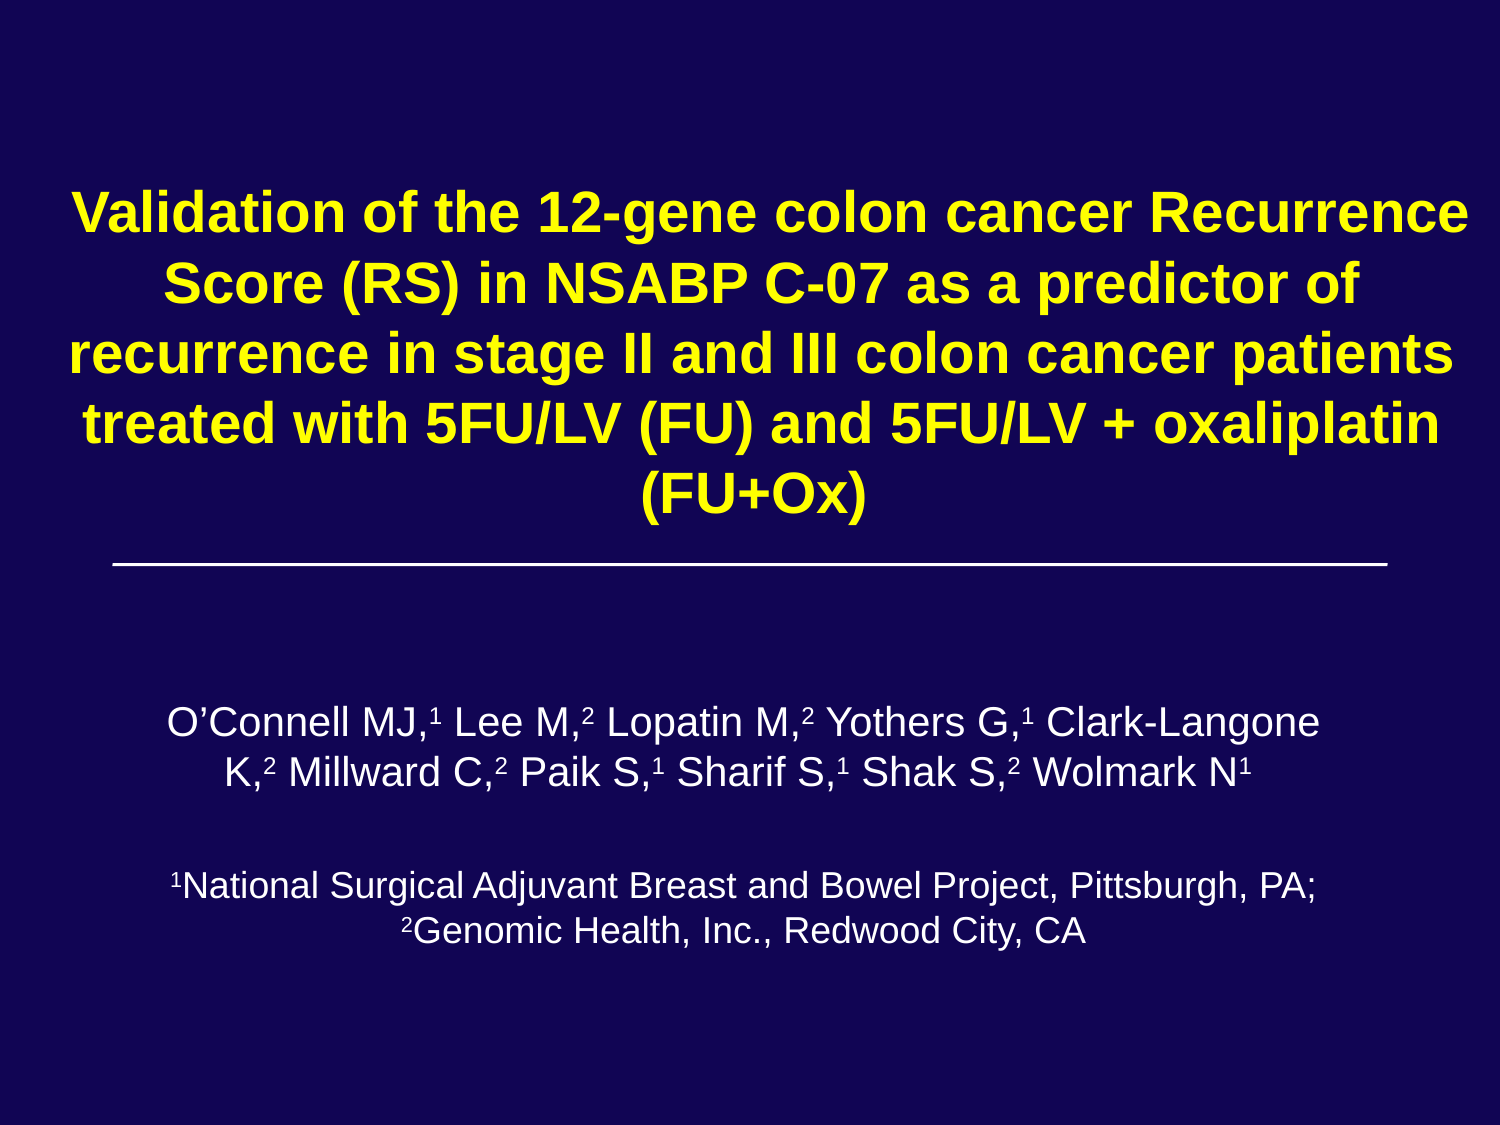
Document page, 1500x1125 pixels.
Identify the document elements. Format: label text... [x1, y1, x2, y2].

subtitle O’Connell MJ,1 Lee M,2 Lopatin M,2 Yothers G,1 Clark-Langone K,2 Millward C,2 Paik S,1 Sharif S,1 Shak S,2 Wolmark N1 1National Surgical Adjuvant Breast and Bowel Project, Pittsburgh, PA; 2Genomic Health, Inc., Redwood City, CA [137, 687, 1350, 975]
title Validation of the 12-gene colon cancer Recurrence Score (RS) in NSABP C-07 as a predictor of recurrence in stage II and III colon cancer patients treated with 5FU/LV (FU) and 5FU/LV + oxaliplatin (FU+Ox) [37, 99, 1488, 471]
